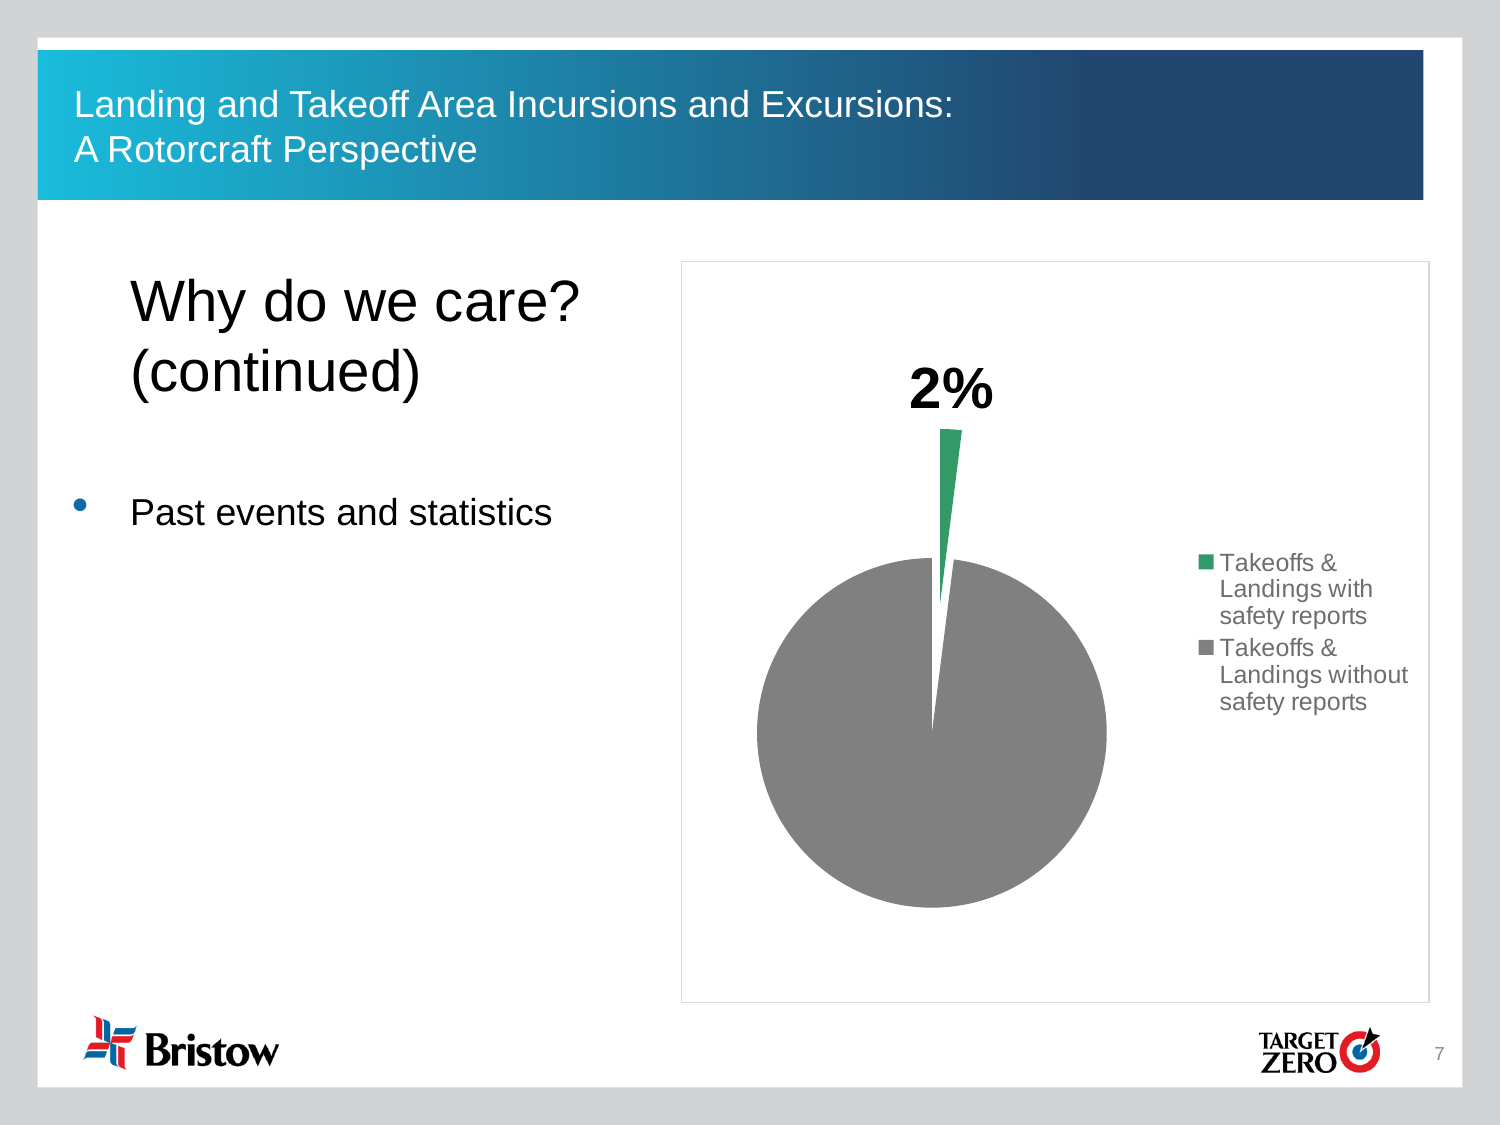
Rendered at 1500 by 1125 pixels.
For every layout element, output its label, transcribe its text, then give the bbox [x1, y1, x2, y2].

chart [680, 260, 1430, 1004]
picture [83, 1015, 279, 1070]
picture [1259, 1027, 1380, 1073]
text_box Landing and Takeoff Area Incursions and Excursions: A Rotorcraft Perspective [73, 50, 1424, 200]
text_box Why do we care? (continued) Past events and statistics [73, 255, 666, 998]
